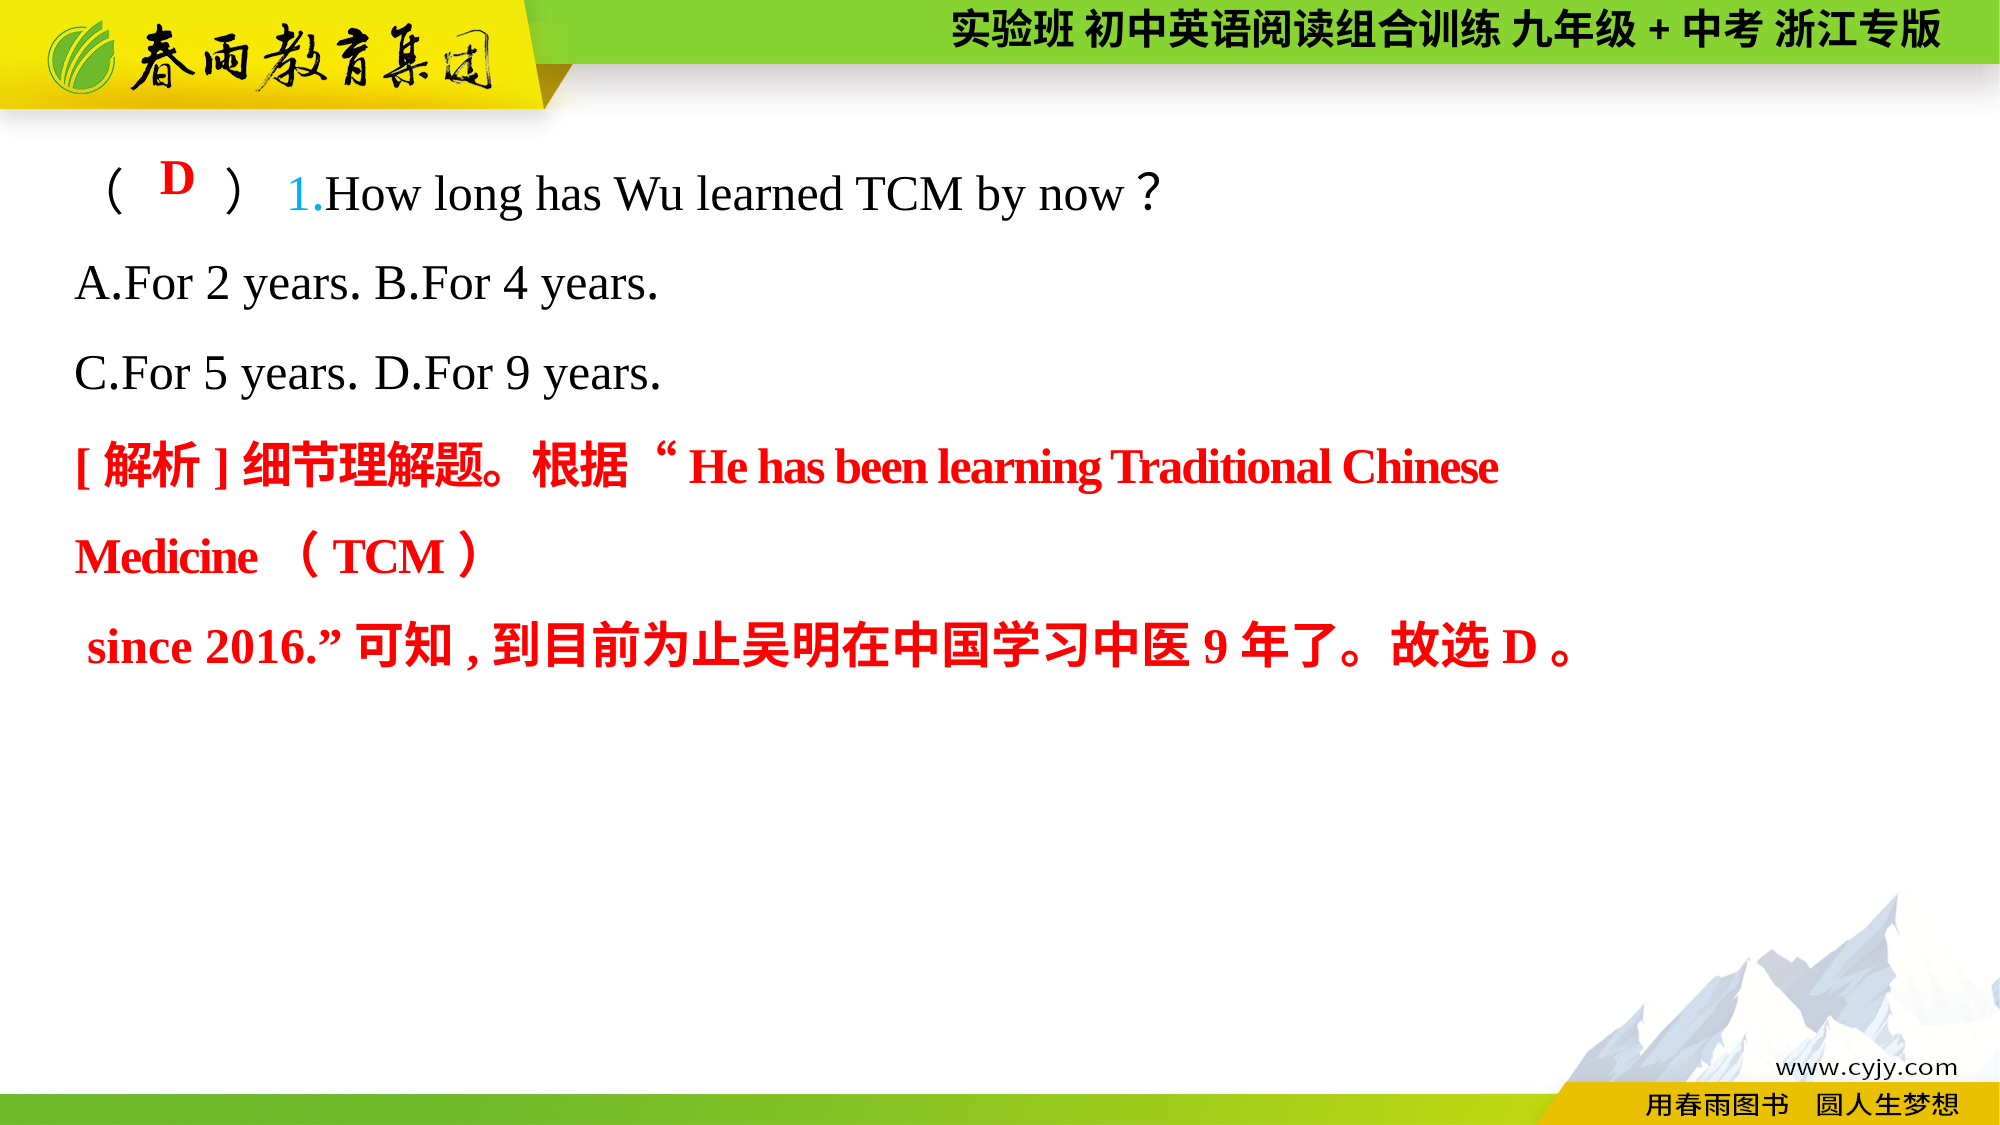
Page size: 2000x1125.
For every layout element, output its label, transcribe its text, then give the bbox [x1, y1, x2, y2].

text_box [解析]细节理解题。根据“He has been learning Traditional Chinese Medicine（TCM） since 2016.”可知,到目前为止吴明在中国学习中医9年了。故选D。 [59, 395, 1944, 681]
picture [0, 0, 2000, 1125]
list （ ）1.How long has Wu learned TCM by now？ A.For 2 years. B.For 4 years. C.For 5 years. D.For 9 years. [59, 122, 1944, 395]
text_box D [144, 137, 211, 212]
